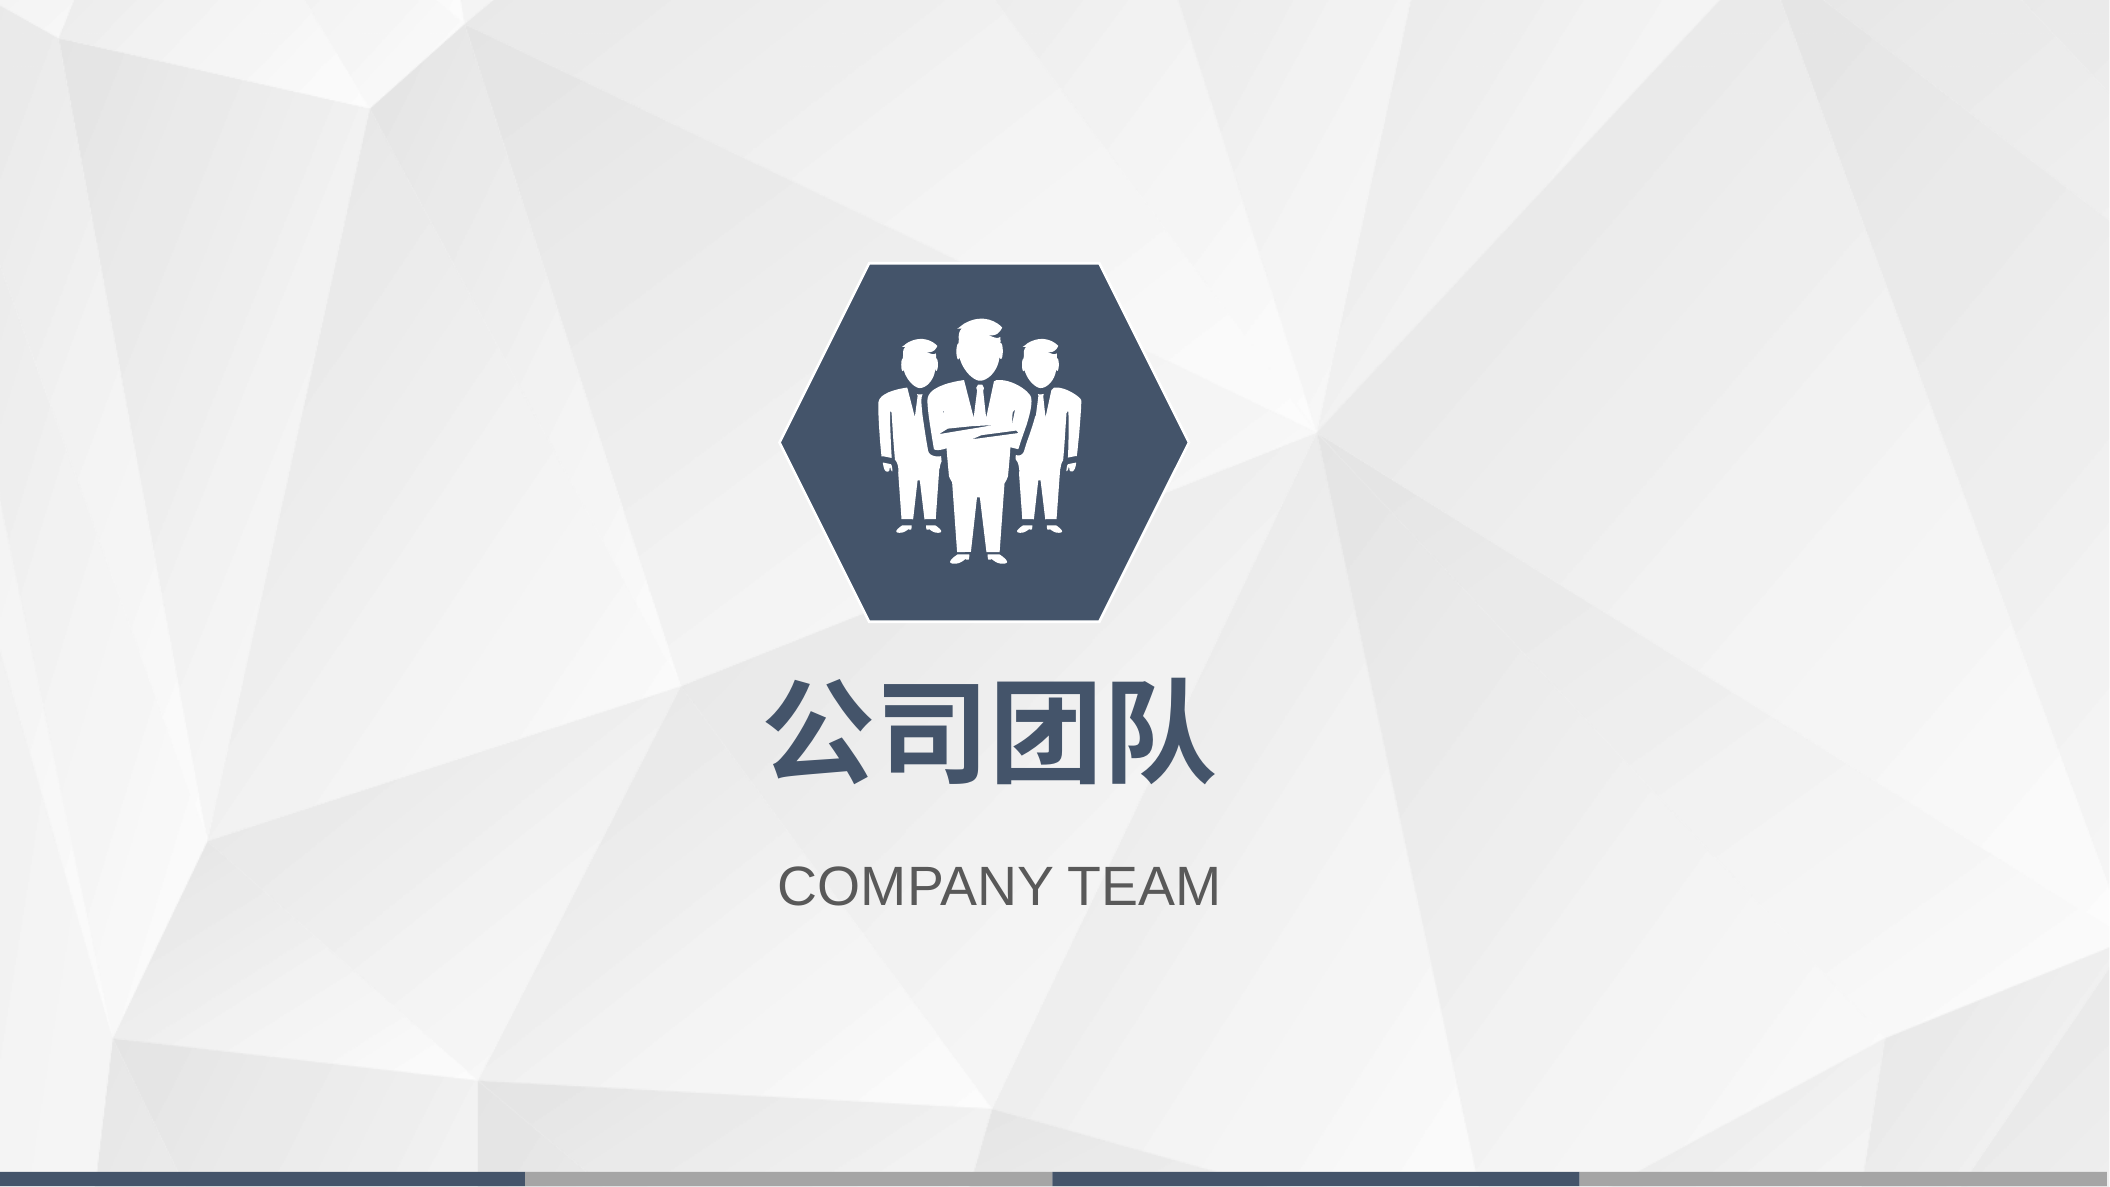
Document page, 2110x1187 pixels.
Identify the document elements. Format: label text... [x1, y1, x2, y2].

text_box [987, 554, 1008, 564]
text_box [1579, 1171, 2108, 1187]
text_box [878, 387, 942, 520]
picture [0, 0, 2110, 1187]
text_box [926, 525, 942, 533]
text_box [950, 554, 970, 564]
text_box [1015, 387, 1082, 520]
text_box [896, 525, 912, 533]
text_box COMPANY TEAM [693, 842, 1307, 924]
text_box [901, 338, 938, 389]
text_box [1046, 525, 1063, 533]
text_box [1022, 338, 1059, 389]
text_box [927, 380, 1032, 553]
text_box [0, 1171, 524, 1187]
text_box 公司团队 [676, 653, 1303, 806]
text_box [1017, 525, 1033, 533]
text_box [956, 318, 1003, 381]
text_box [1051, 1171, 1579, 1187]
text_box [524, 1171, 1051, 1187]
text_box [778, 262, 1191, 623]
